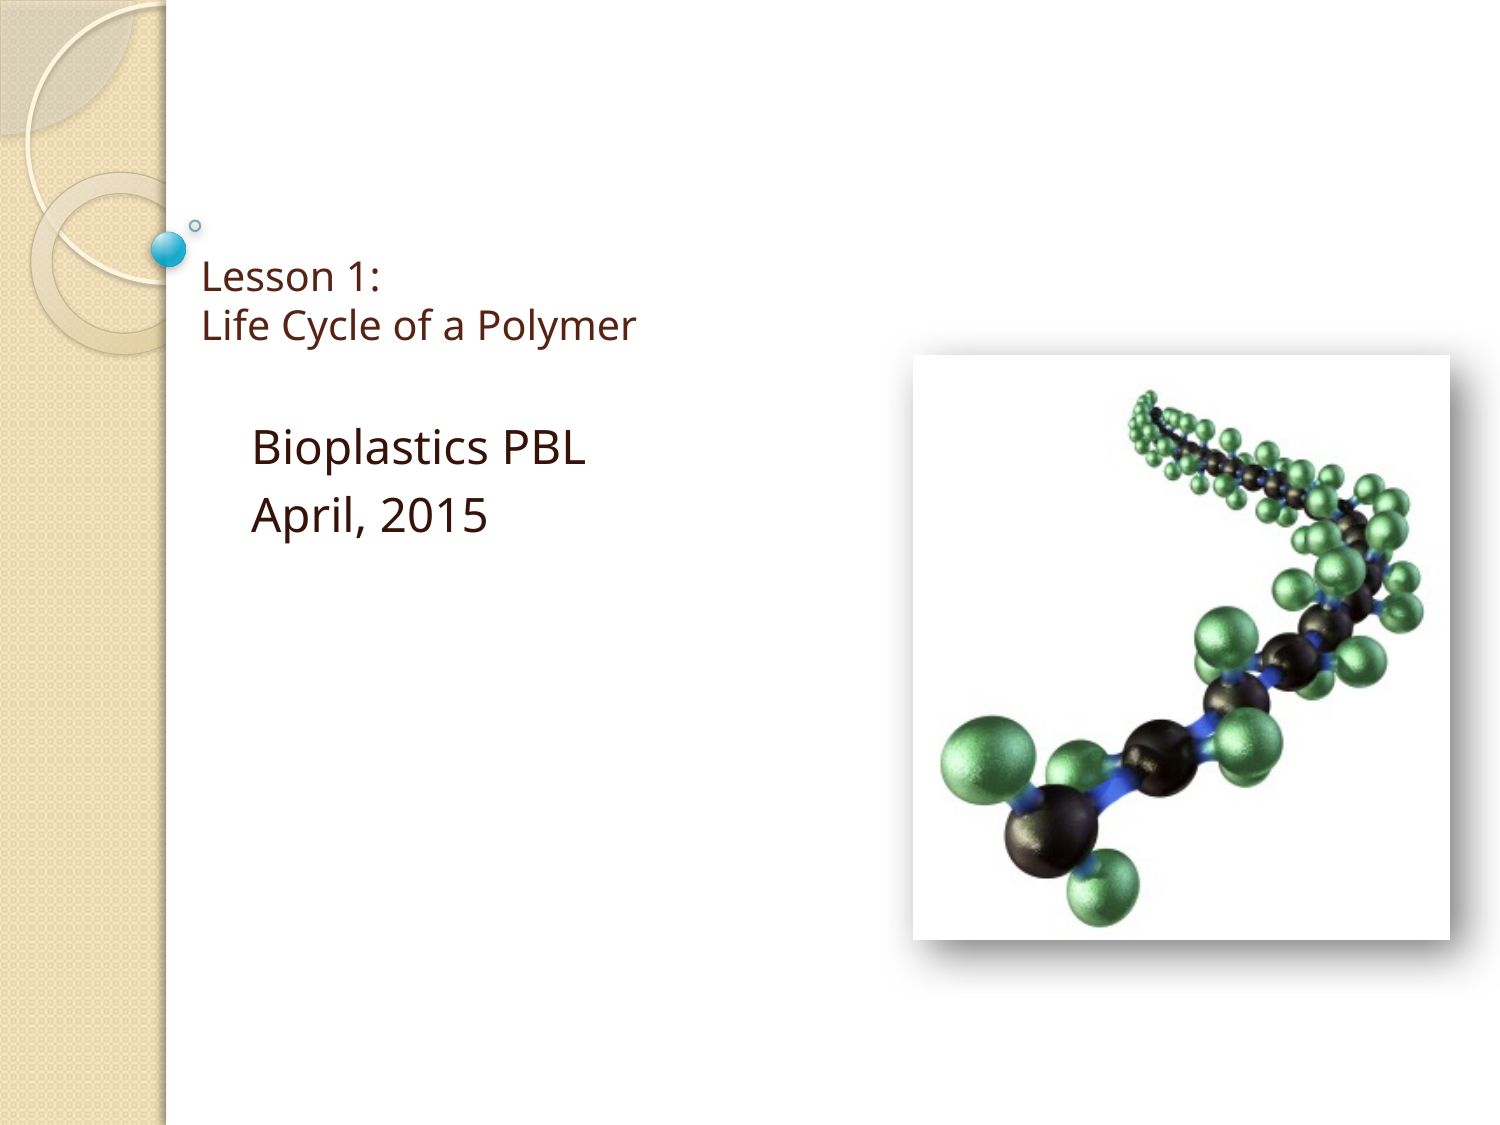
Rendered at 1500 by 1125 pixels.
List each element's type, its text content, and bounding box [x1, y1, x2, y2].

title Lesson 1: Life Cycle of a Polymer [185, 240, 1092, 356]
subtitle Bioplastics PBL April, 2015 [231, 417, 769, 551]
picture [913, 355, 1450, 941]
